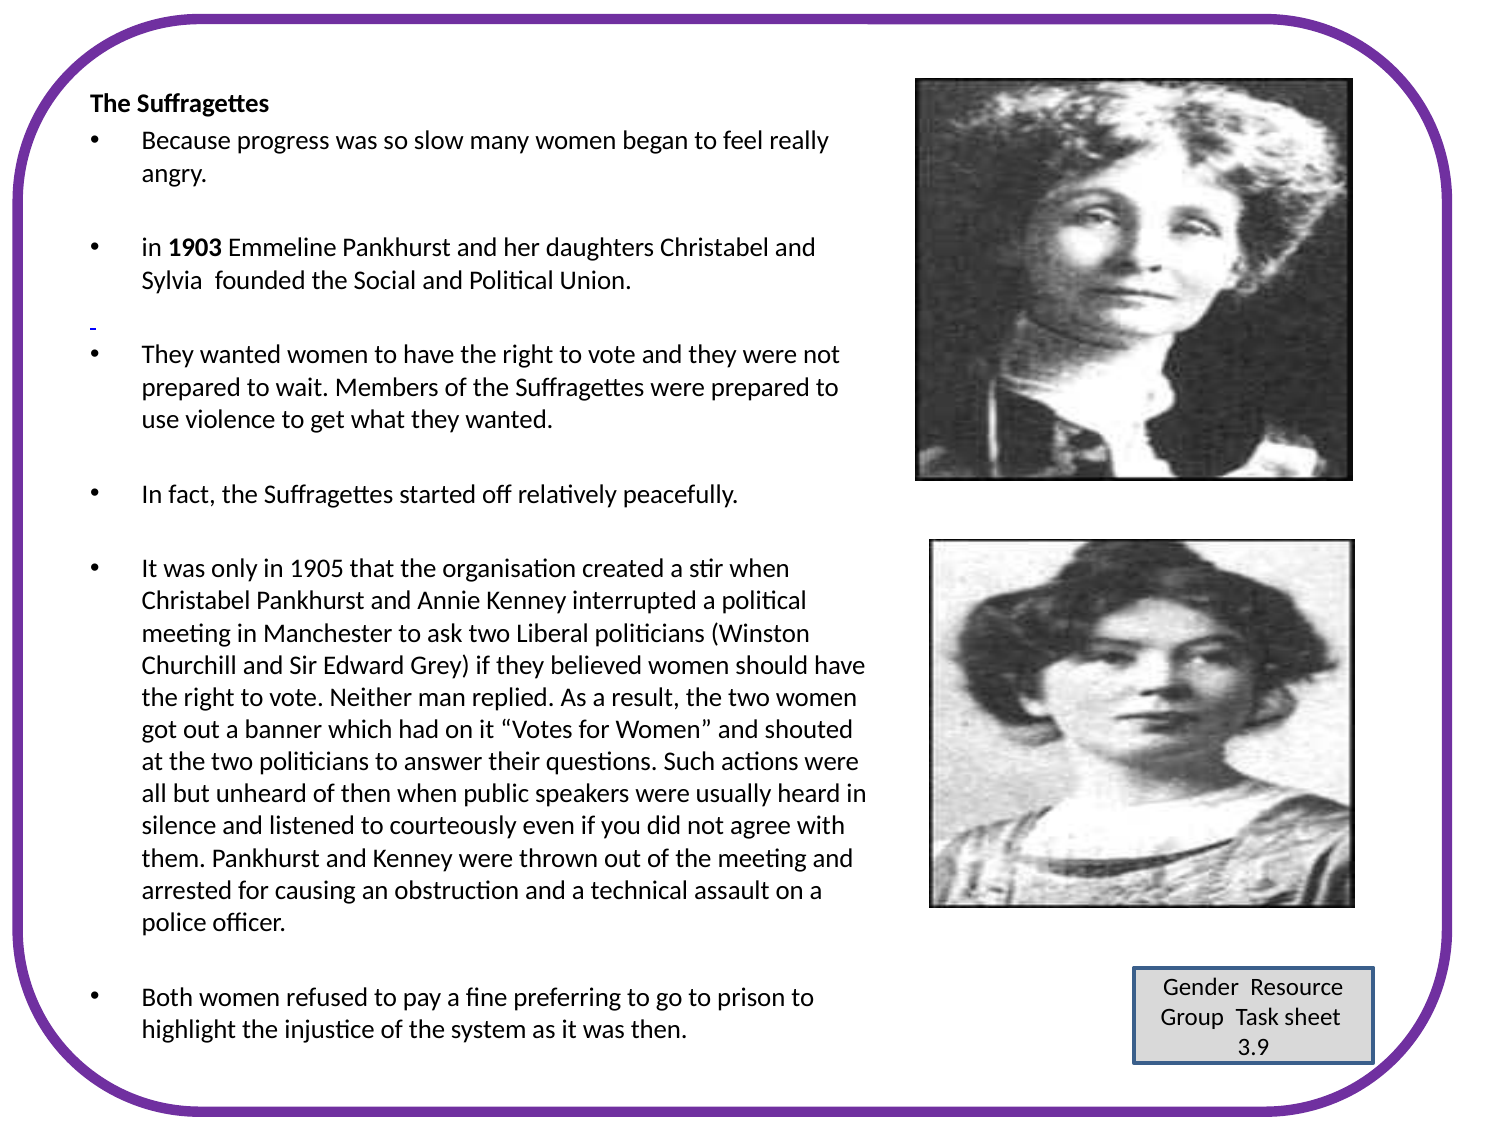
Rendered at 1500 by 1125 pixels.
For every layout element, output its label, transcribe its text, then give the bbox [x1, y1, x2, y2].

text_box [15, 16, 1450, 1114]
text_box Gender Resource Group Task sheet 3.9 [1132, 966, 1375, 1065]
list The Suffragettes Because progress was so slow many women began to feel really angry. in 1903 Emmeline Pankhurst and her daughters Christabel and Sylvia founded the Social and Political Union. They wanted women to have the right to vote and they were not prepared to wait. Members of the Suffragettes were prepared to use violence to get what they wanted. In fact, the Suffragettes started off relatively peacefully. It was only in 1905 that the organisation created a stir when Christabel Pankhurst and Annie Kenney interrupted a political meeting in Manchester to ask two Liberal politicians (Winston Churchill and Sir Edward Grey) if they believed women should have the right to vote. Neither man replied. As a result, the two women got out a banner which had on it “Votes for Women” and shouted at the two politicians to answer their questions. Such actions were all but unheard of then when public speakers were usually heard in silence and listened to courteously even if you did not agree with them. Pankhurst and Kenney were thrown out of the meeting and arrested for causing an obstruction and a technical assault on a police officer. Both women refused to pay a fine preferring to go to prison to highlight the injustice of the system as it was then. [75, 78, 892, 1083]
picture [929, 539, 1355, 908]
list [915, 77, 1353, 481]
